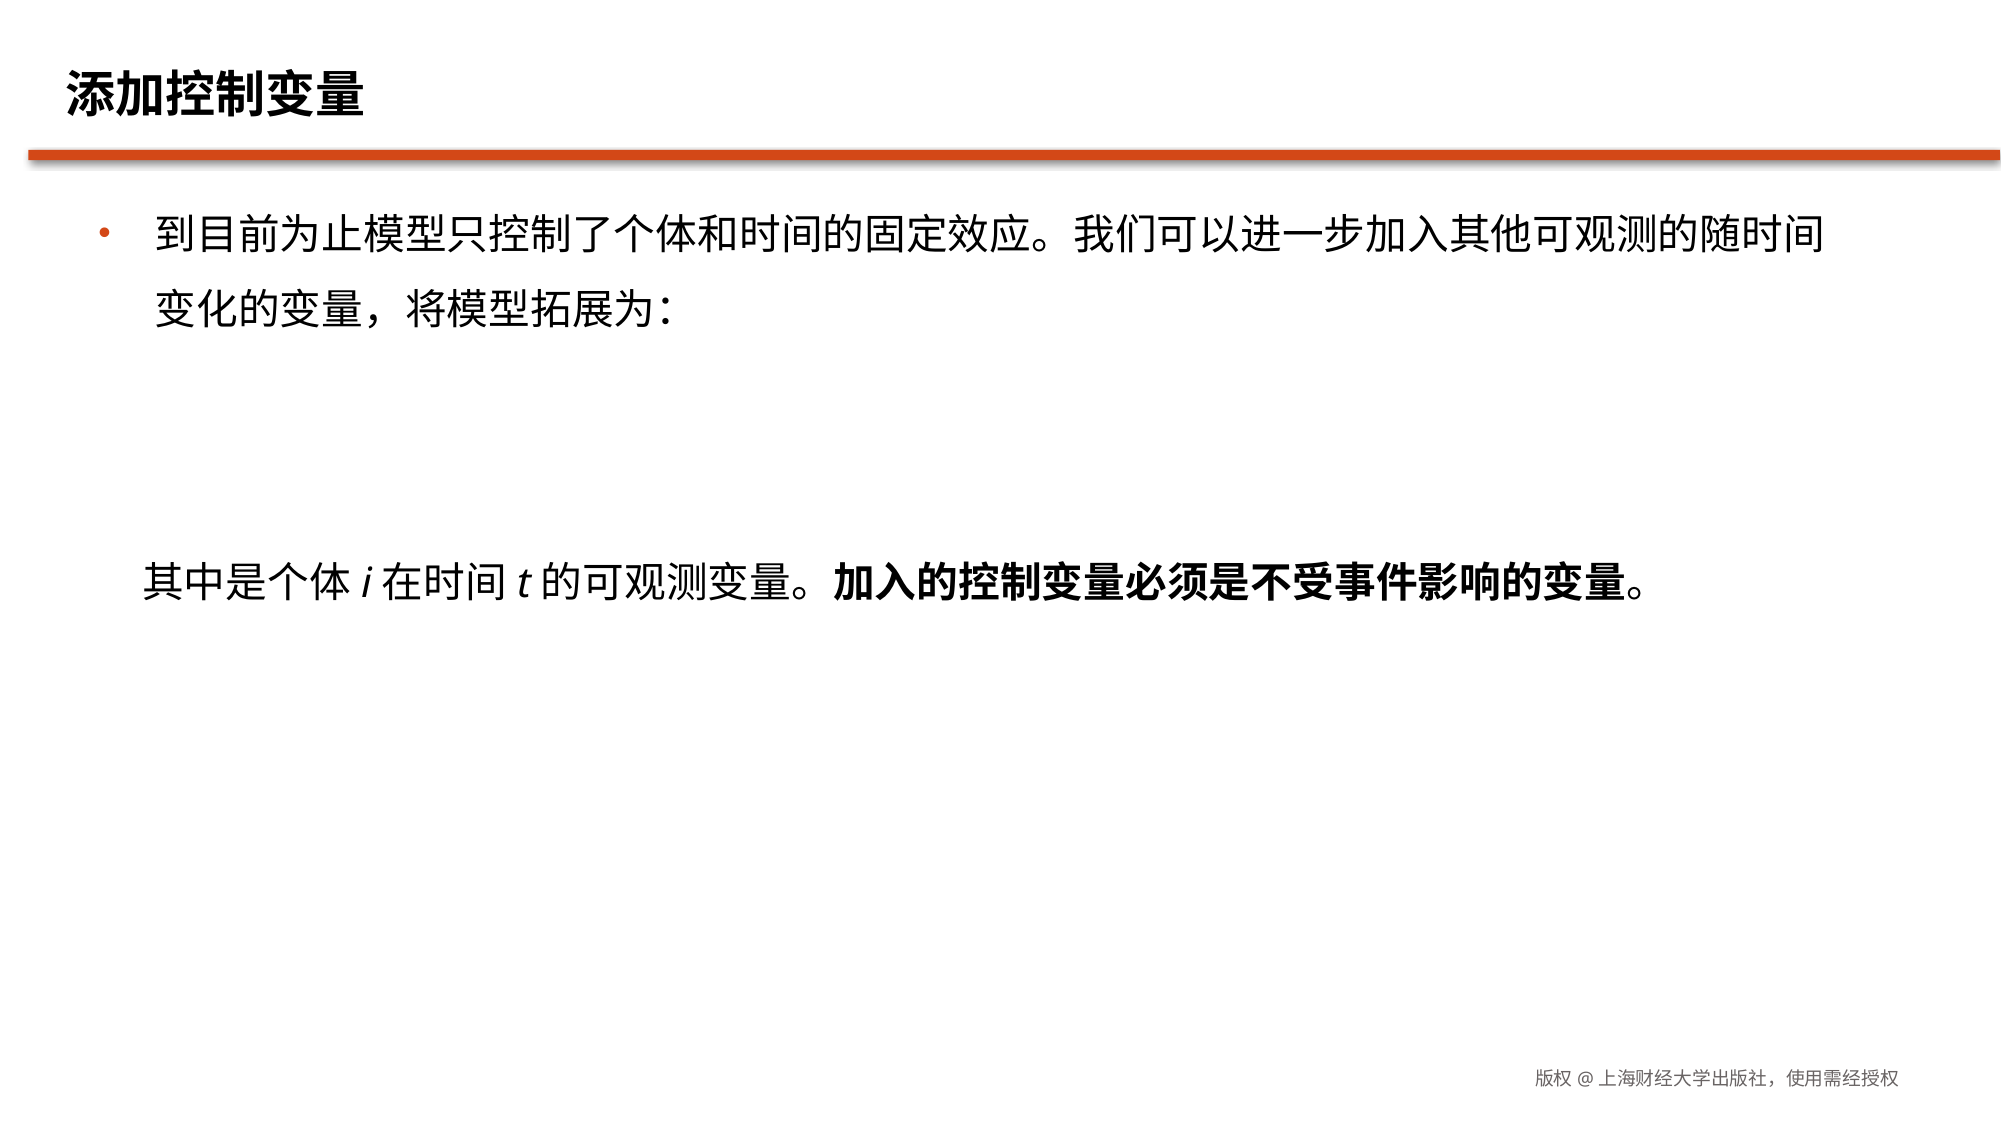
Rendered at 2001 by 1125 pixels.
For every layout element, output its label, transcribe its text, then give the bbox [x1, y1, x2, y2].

footer 版权@上海财经大学出版社，使用需经授权 [1483, 1046, 1950, 1109]
title 添加控制变量 [50, 50, 1825, 138]
